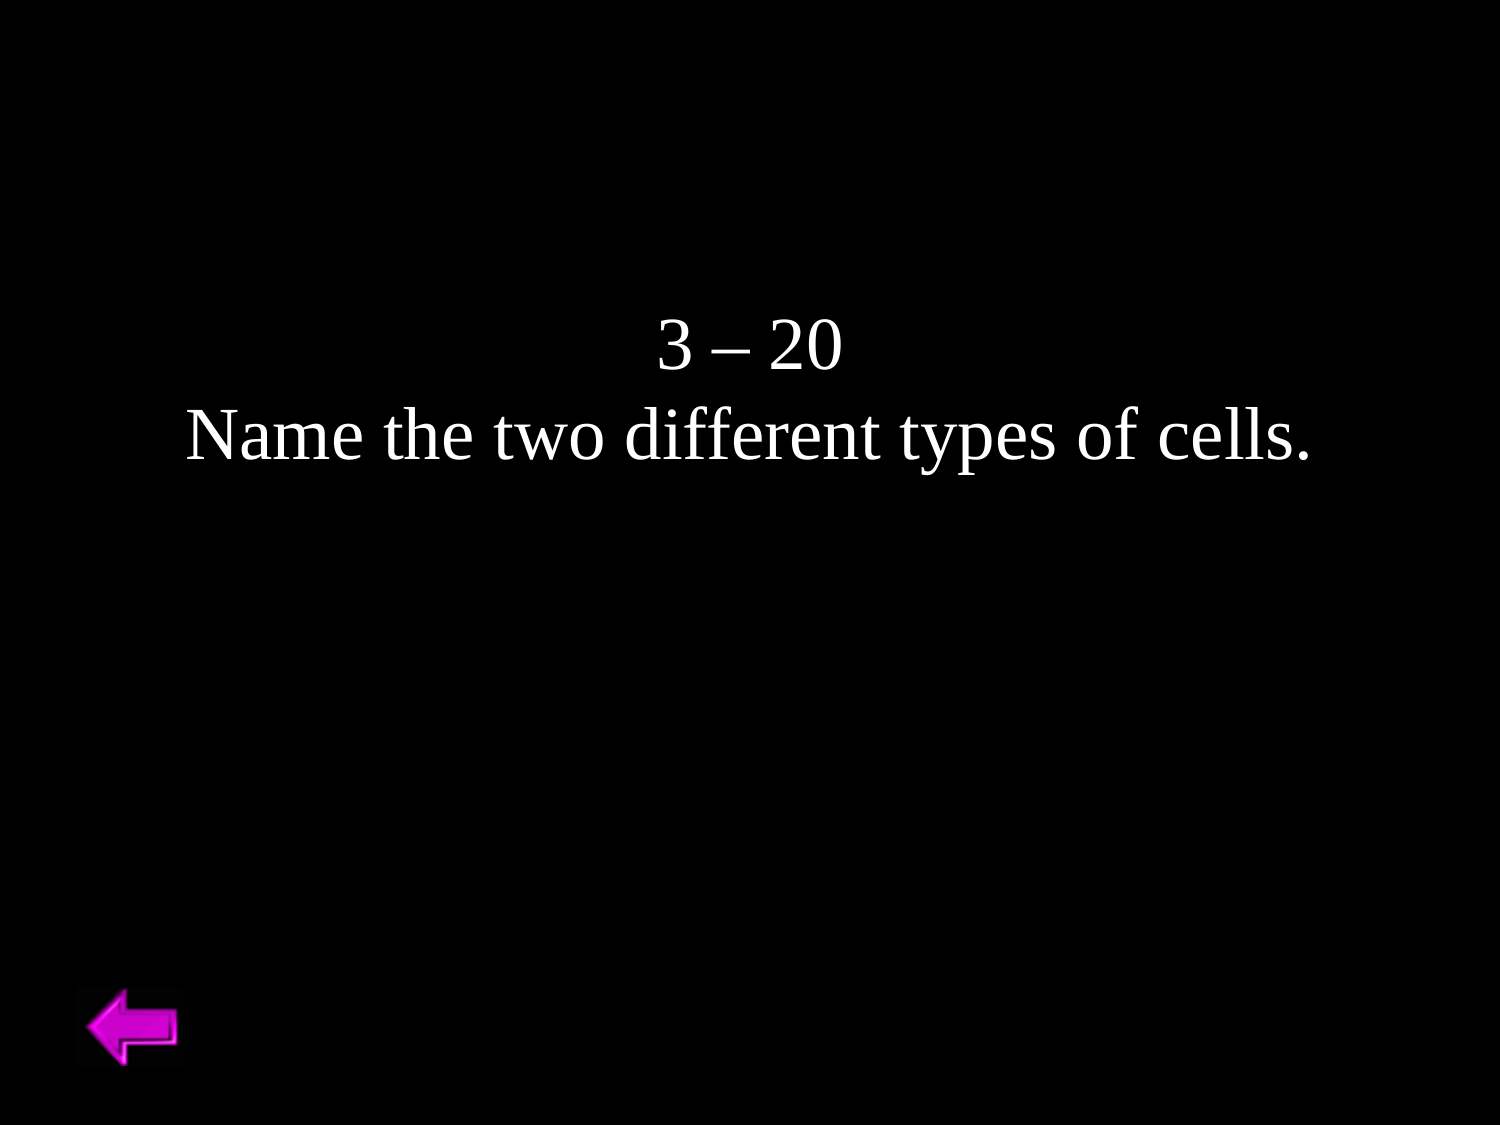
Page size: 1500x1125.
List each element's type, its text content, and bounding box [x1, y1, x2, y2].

picture [74, 987, 183, 1066]
text_box 3 – 20 Name the two different types of cells. [12, 287, 1488, 483]
